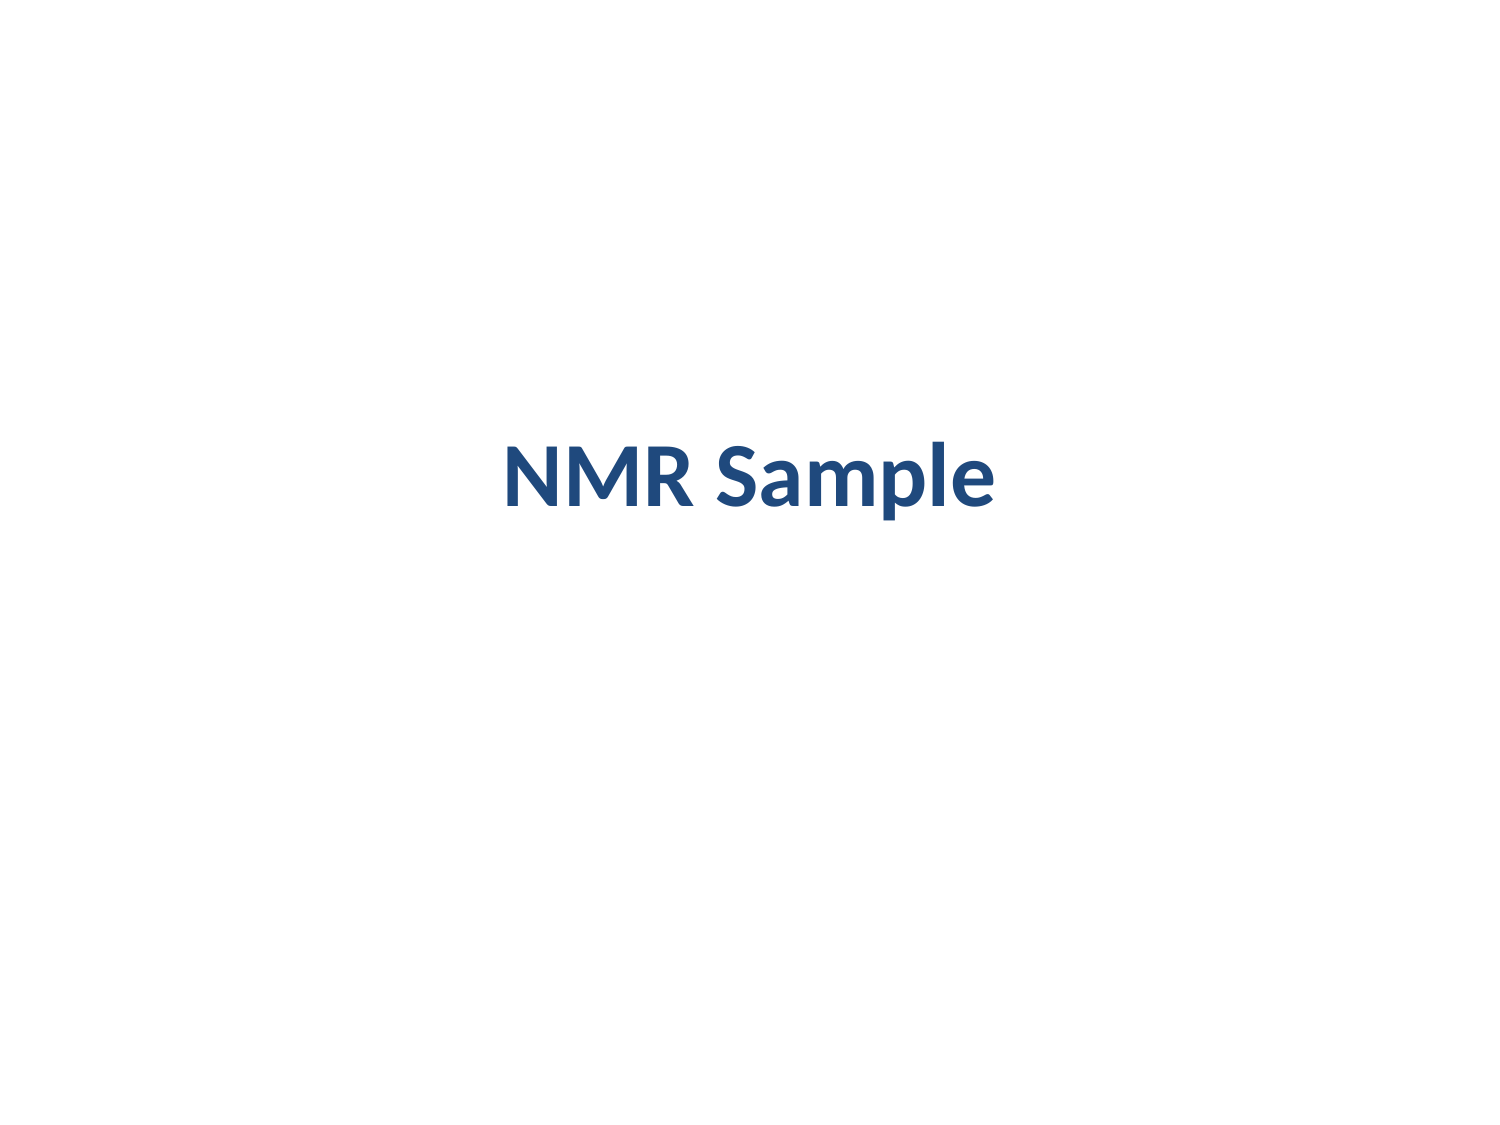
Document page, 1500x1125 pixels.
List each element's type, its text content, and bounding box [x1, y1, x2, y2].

title NMR Sample [112, 349, 1388, 591]
